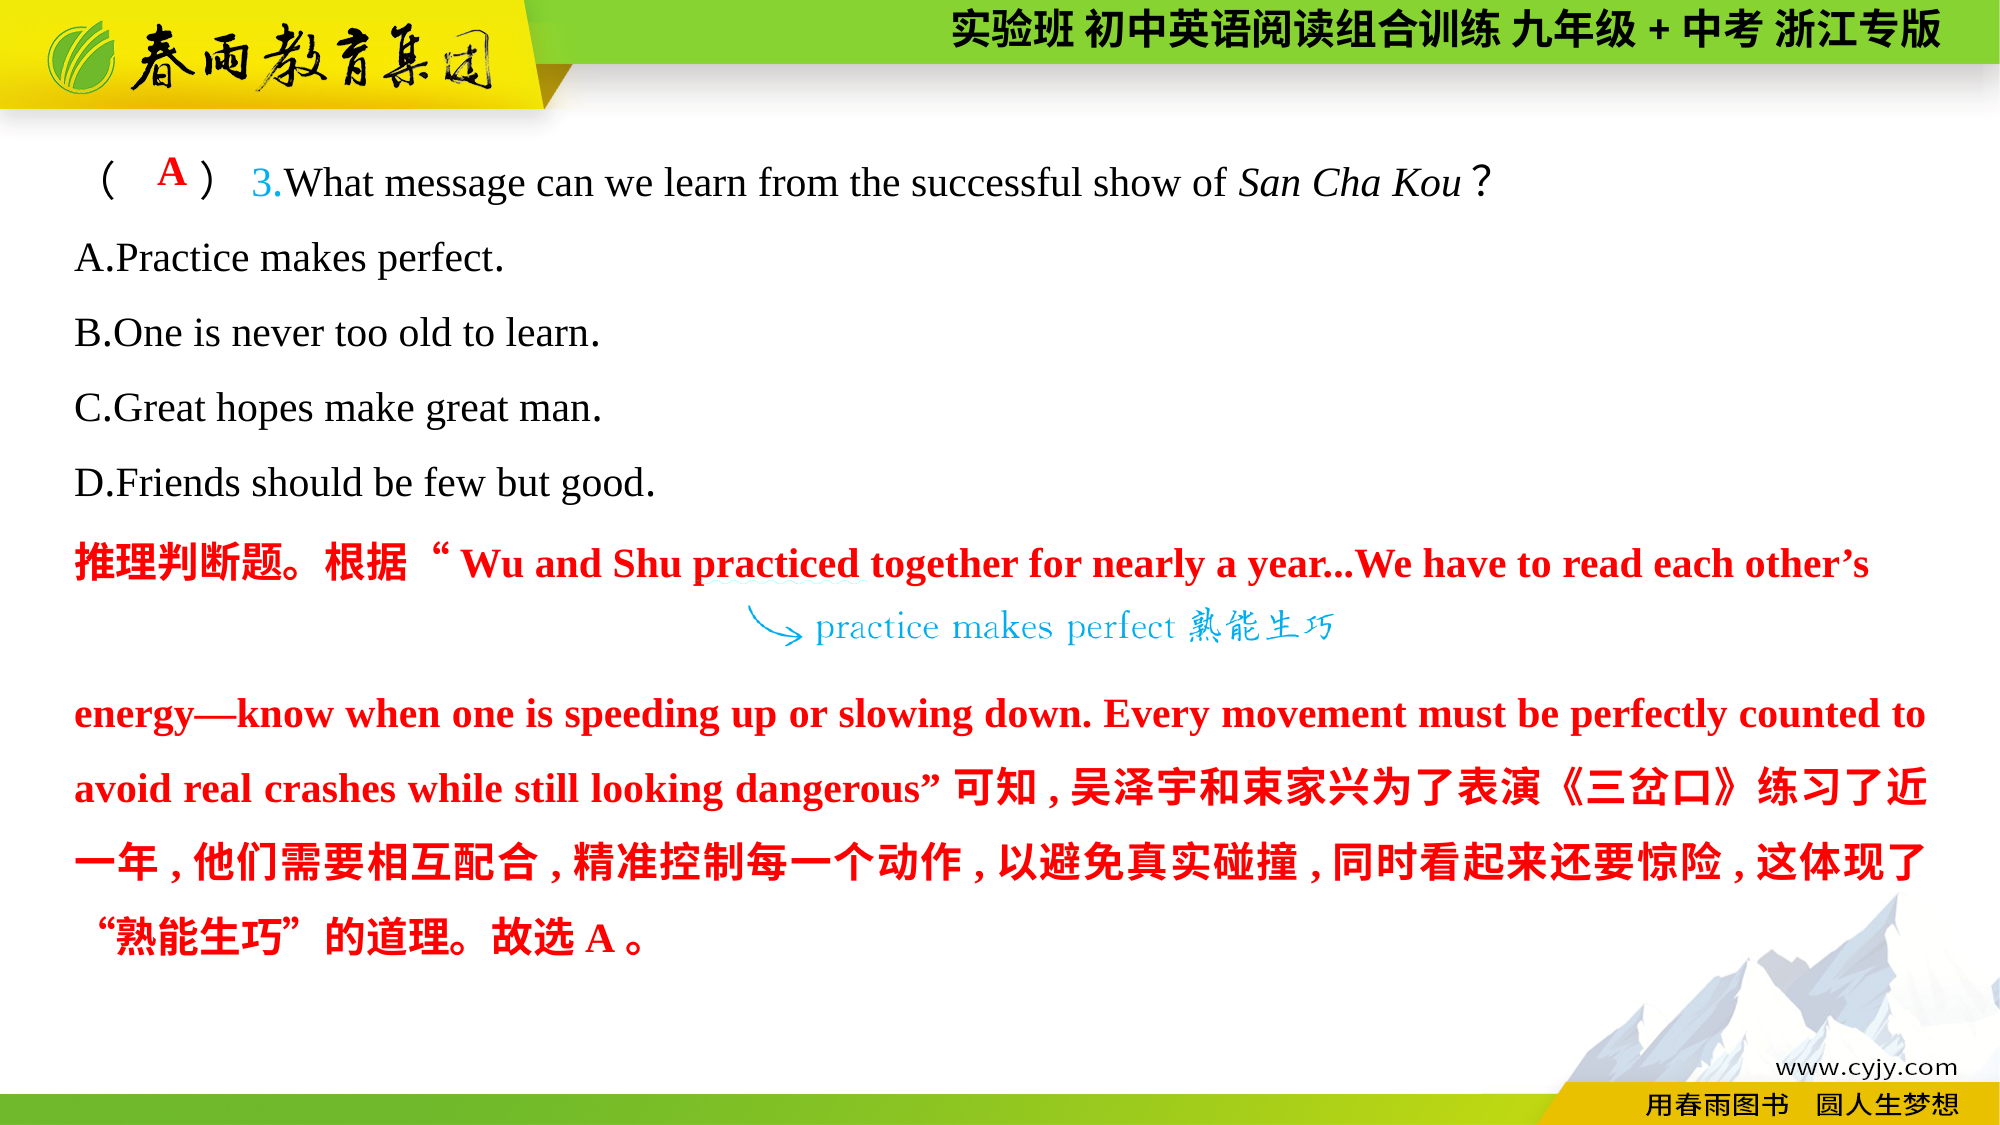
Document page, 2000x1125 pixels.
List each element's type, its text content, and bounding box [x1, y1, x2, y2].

text_box 推理判断题。根据“Wu and Shu practiced together for nearly a year...We have to read each other’s energy—know when one is speeding up or slowing down. Every movement must be perfectly counted to avoid real crashes while still looking dangerous”可知,吴泽宇和束家兴为了表演《三岔口》练习了近一年,他们需要相互配合,精准控制每一个动作,以避免真实碰撞,同时看起来还要惊险,这体现了“熟能生巧”的道理。故选A。 [59, 503, 1944, 969]
picture [0, 0, 2000, 1125]
list （ ）3.What message can we learn from the successful show of San Cha Kou？ A.Practice makes perfect. B.One is never too old to learn. C.Great hopes make great man. D.Friends should be few but good. [59, 122, 1944, 503]
text_box A [142, 136, 203, 202]
